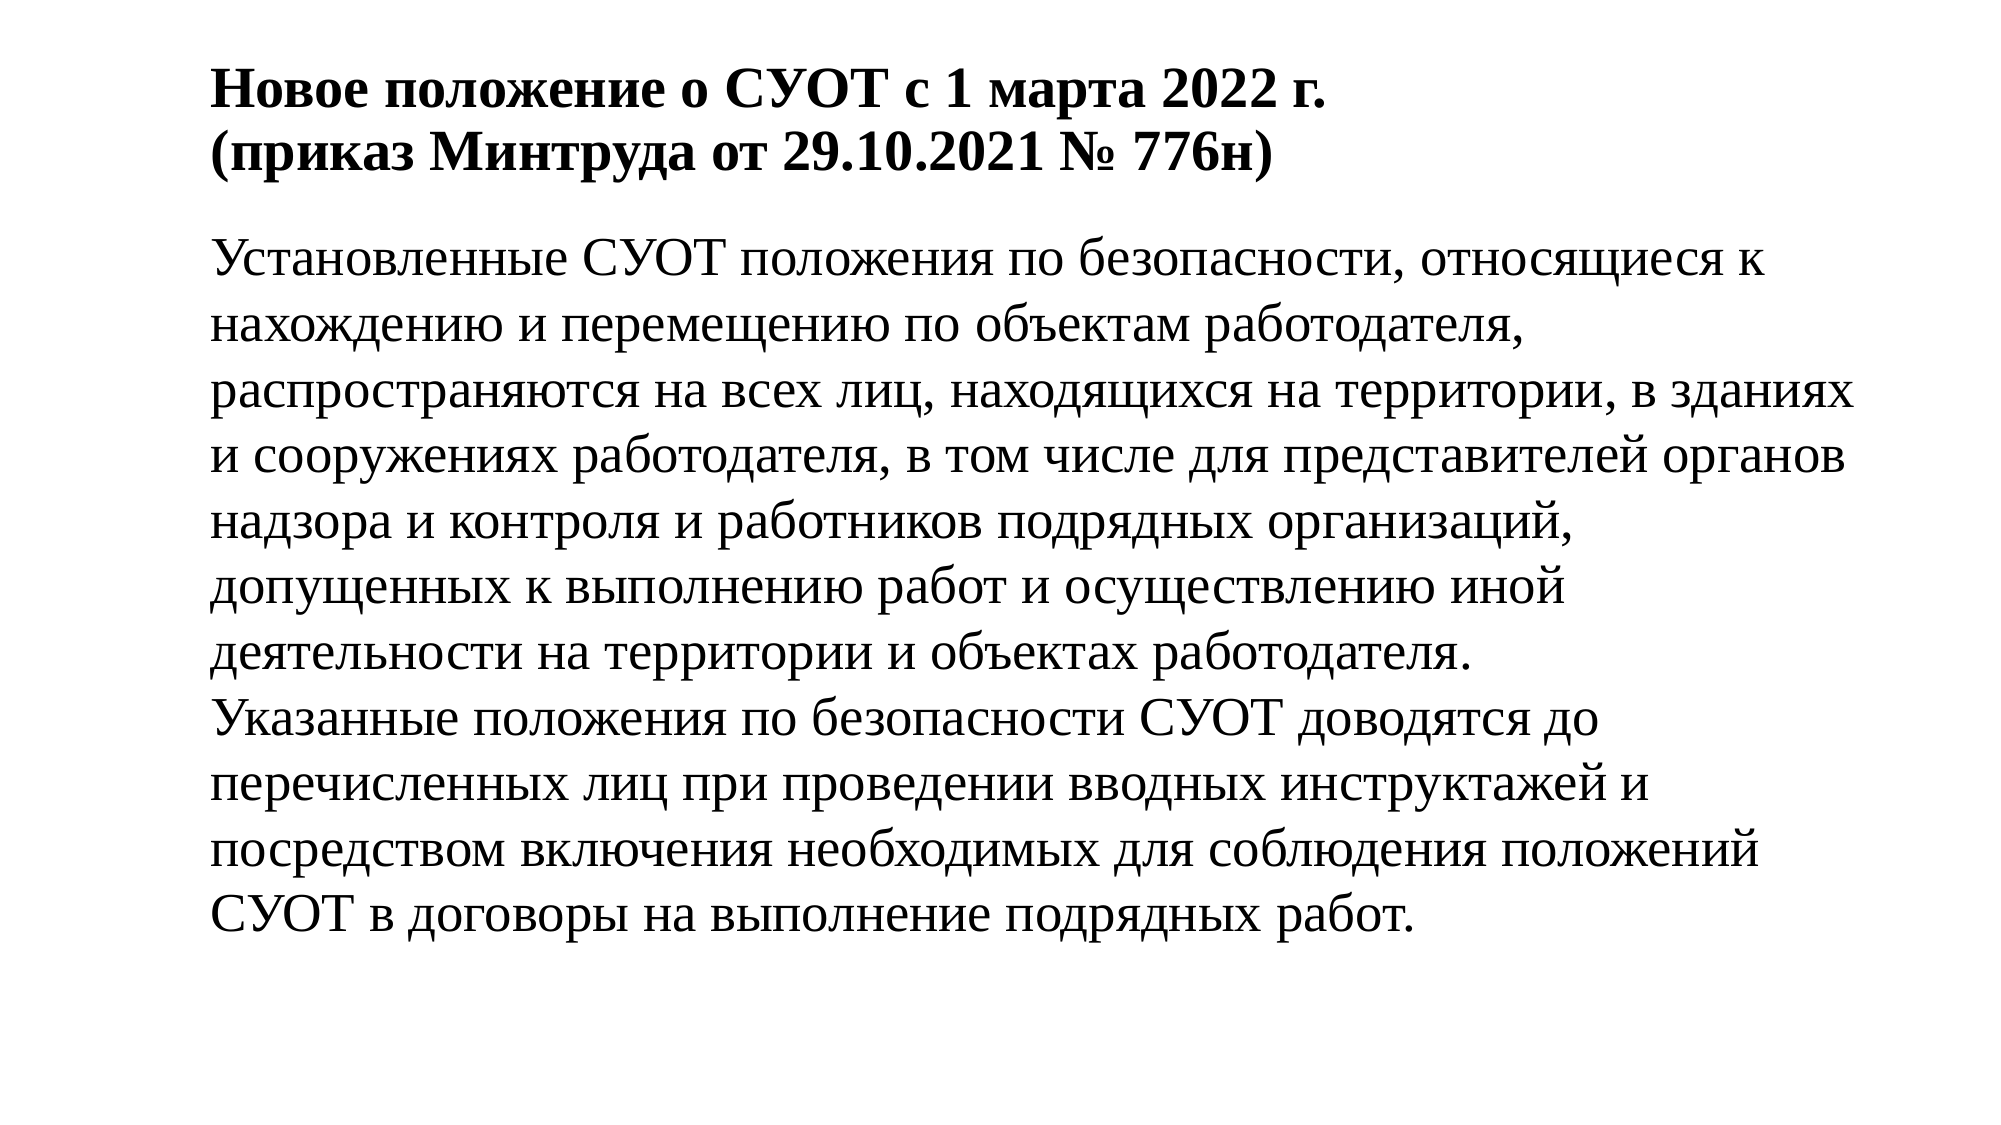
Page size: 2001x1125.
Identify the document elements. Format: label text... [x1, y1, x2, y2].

list Установленные СУОТ положения по безопасности, относящиеся к нахождению и перемещению по объектам работодателя, распространяются на всех лиц, находящихся на территории, в зданиях и сооружениях работодателя, в том числе для представителей органов надзора и контроля и работников подрядных организаций, допущенных к выполнению работ и осуществлению иной деятельности на территории и объектах работодателя. Указанные положения по безопасности СУОТ доводятся до перечисленных лиц при проведении вводных инструктажей и посредством включения необходимых для соблюдения положений СУОТ в договоры на выполнение подрядных работ. [195, 213, 1895, 962]
title Новое положение о СУОТ с 1 марта 2022 г. (приказ Минтруда от 29.10.2021 № 776н) [195, 43, 1816, 198]
